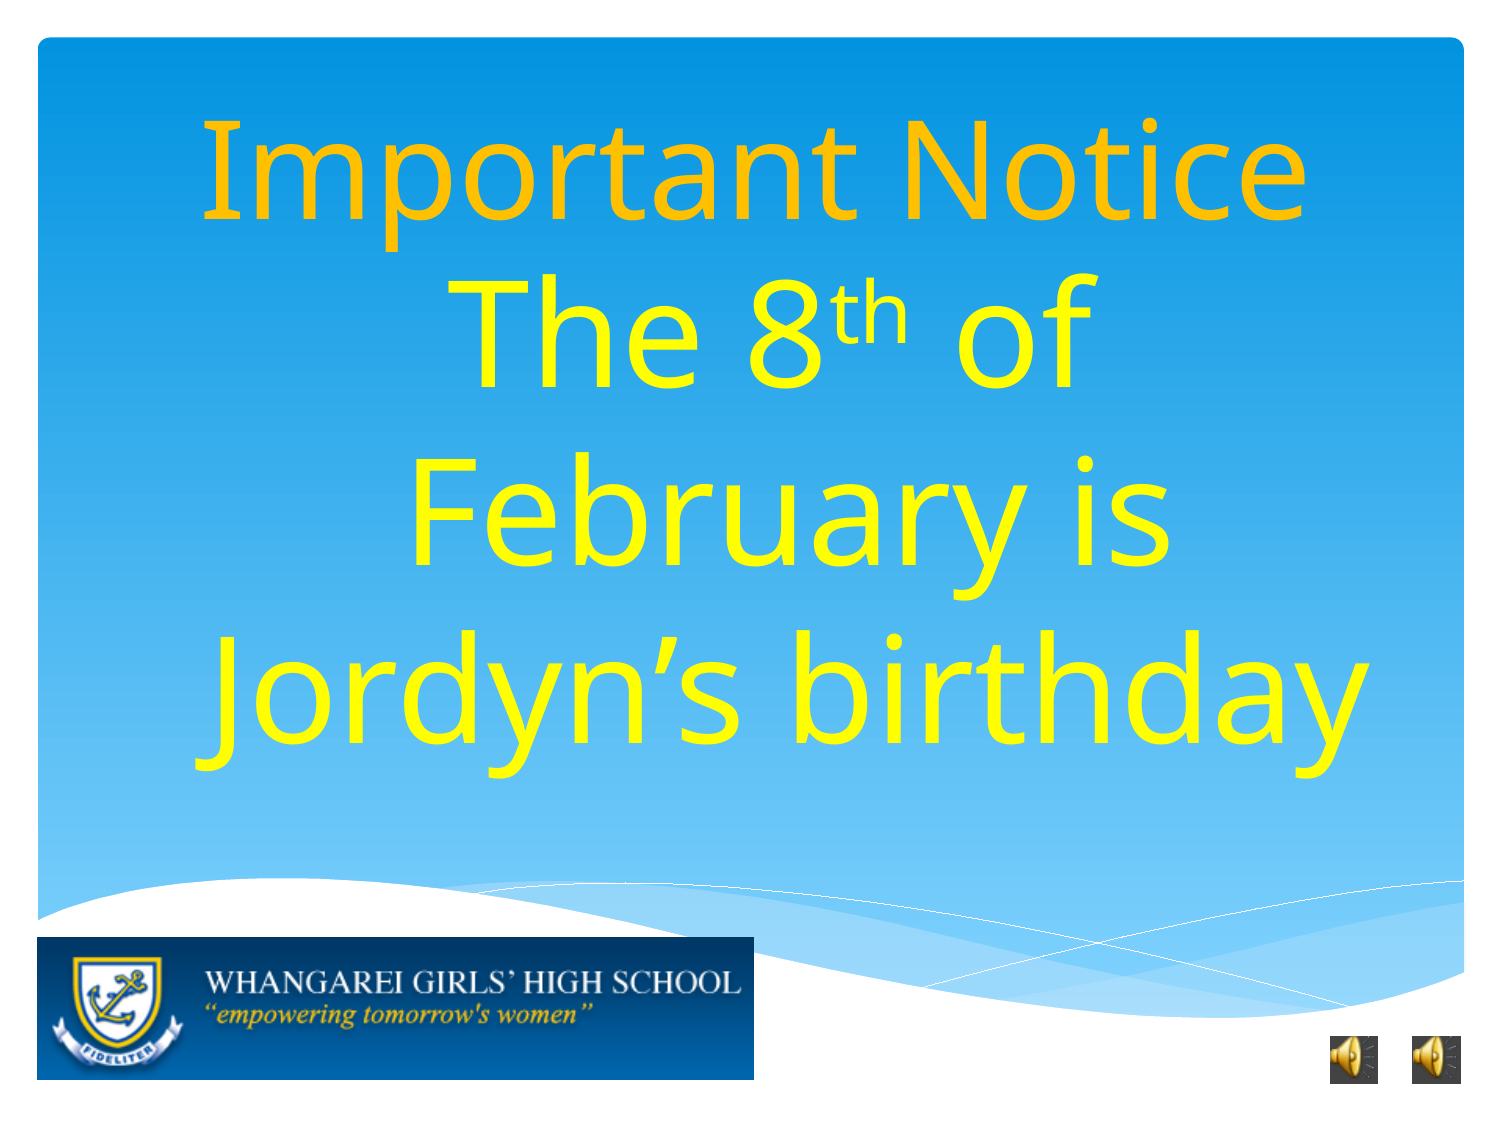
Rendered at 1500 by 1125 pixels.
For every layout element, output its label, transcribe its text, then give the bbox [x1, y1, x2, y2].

text_box The 8th of February is Jordyn’s birthday [149, 231, 1391, 963]
text_box Important Notice [149, 37, 1362, 255]
picture [37, 937, 754, 1080]
picture [1411, 1034, 1462, 1086]
picture [1328, 1034, 1380, 1086]
